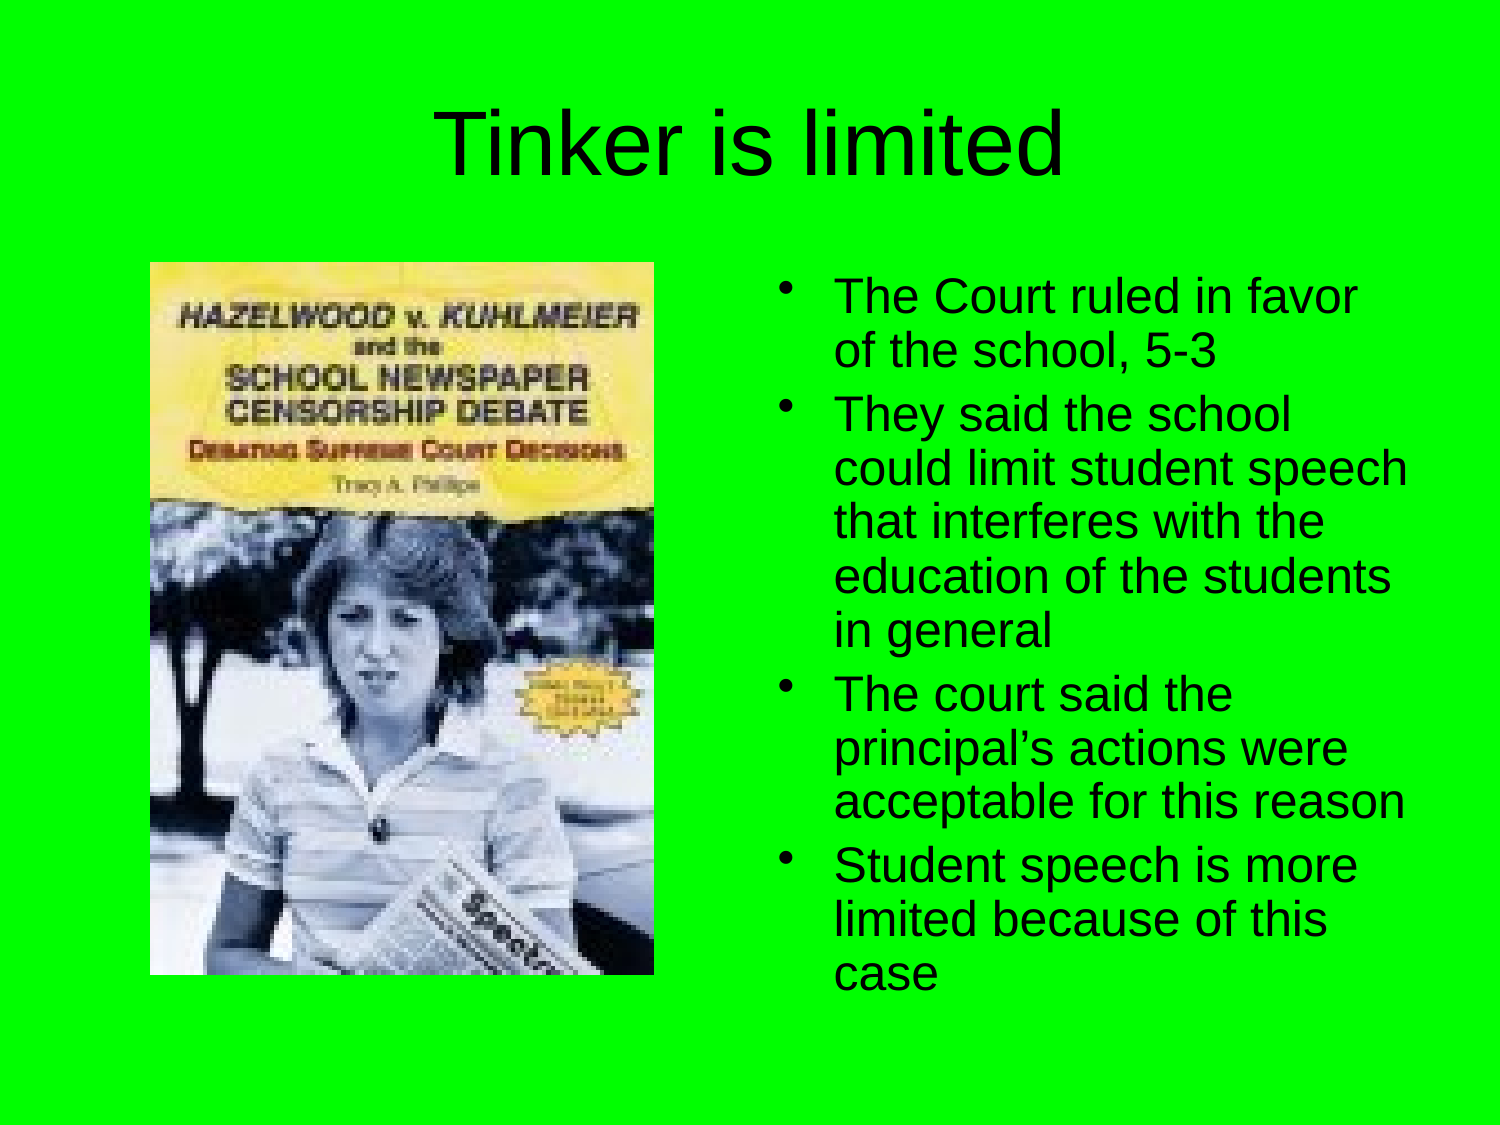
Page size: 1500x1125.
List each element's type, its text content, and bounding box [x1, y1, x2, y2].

picture [149, 262, 654, 976]
title Tinker is limited [75, 45, 1425, 233]
list The Court ruled in favor of the school, 5-3 They said the school could limit student speech that interferes with the education of the students in general The court said the principal’s actions were acceptable for this reason Student speech is more limited because of this case [762, 262, 1425, 1075]
